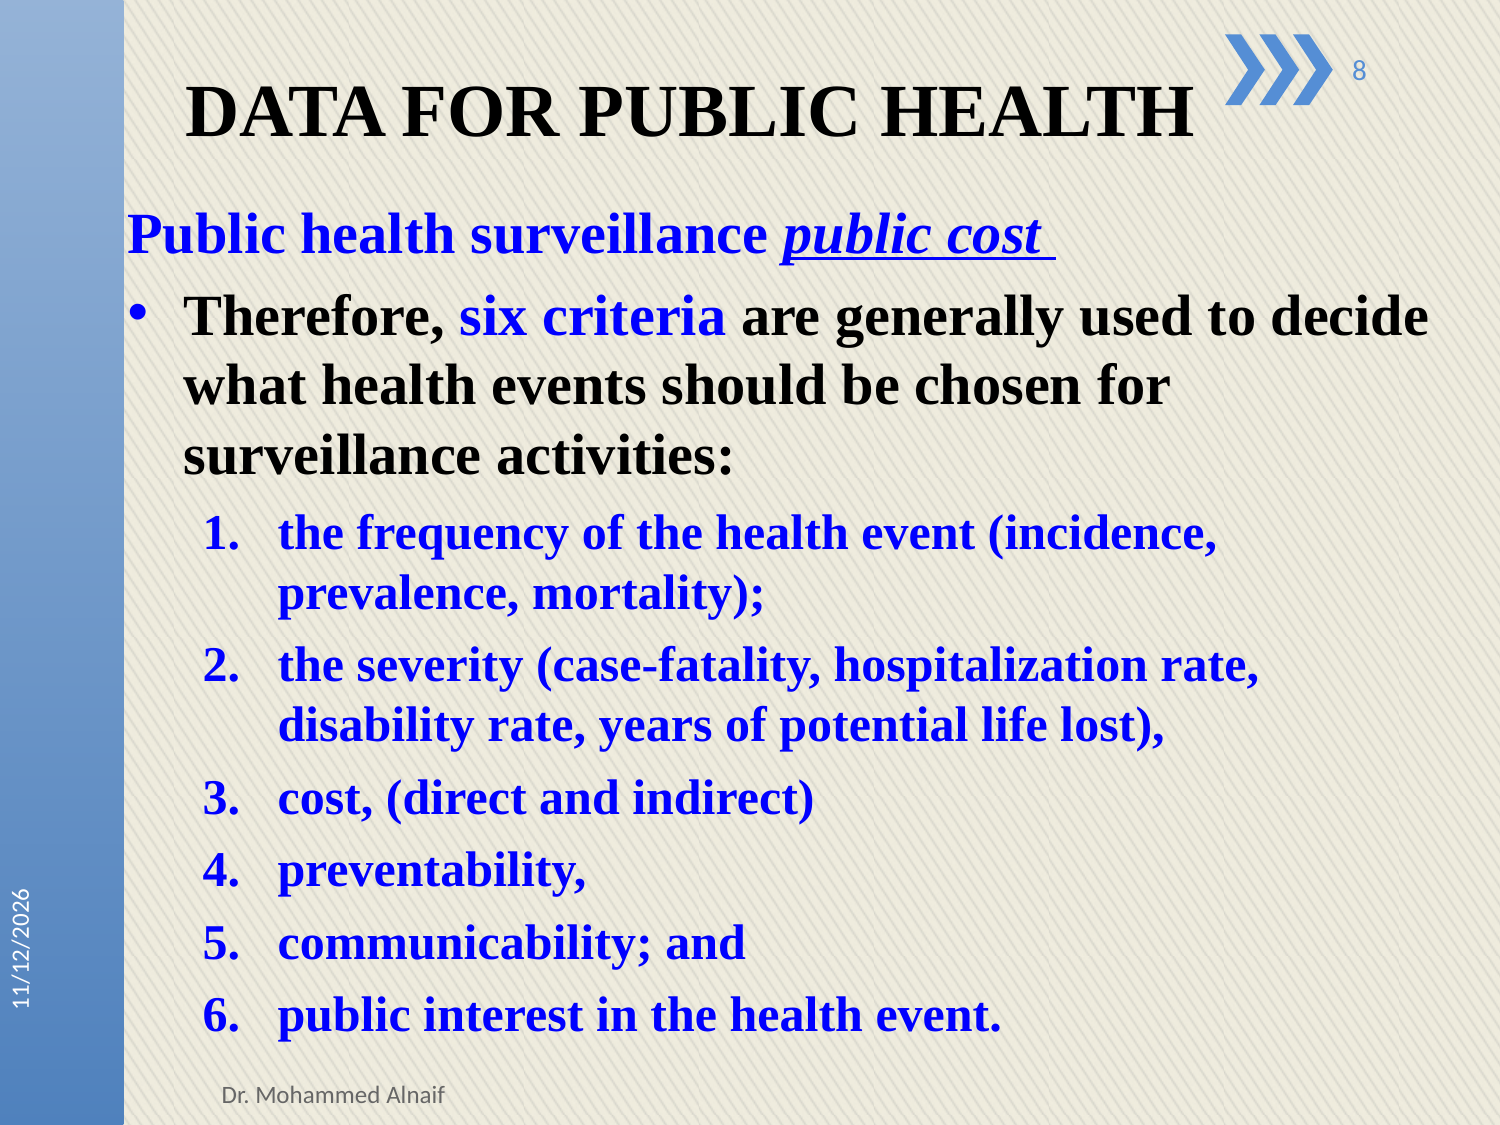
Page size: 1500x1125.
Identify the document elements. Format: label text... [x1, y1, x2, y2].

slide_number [0, 594, 38, 1026]
slide_number 8 [1337, 38, 1466, 99]
footer Dr. Mohammed Alnaif [206, 1074, 1382, 1113]
title DATA FOR PUBLIC HEALTH [125, 37, 1226, 159]
subtitle Public health surveillance public cost Therefore, six criteria are generally used to decide what health events should be chosen for surveillance activities: the frequency of the health event (incidence, prevalence, mortality); the severity (case-fatality, hospitalization rate, disability rate, years of potential life lost), cost, (direct and indirect) preventability, communicability; and public interest in the health event. [112, 187, 1463, 1038]
